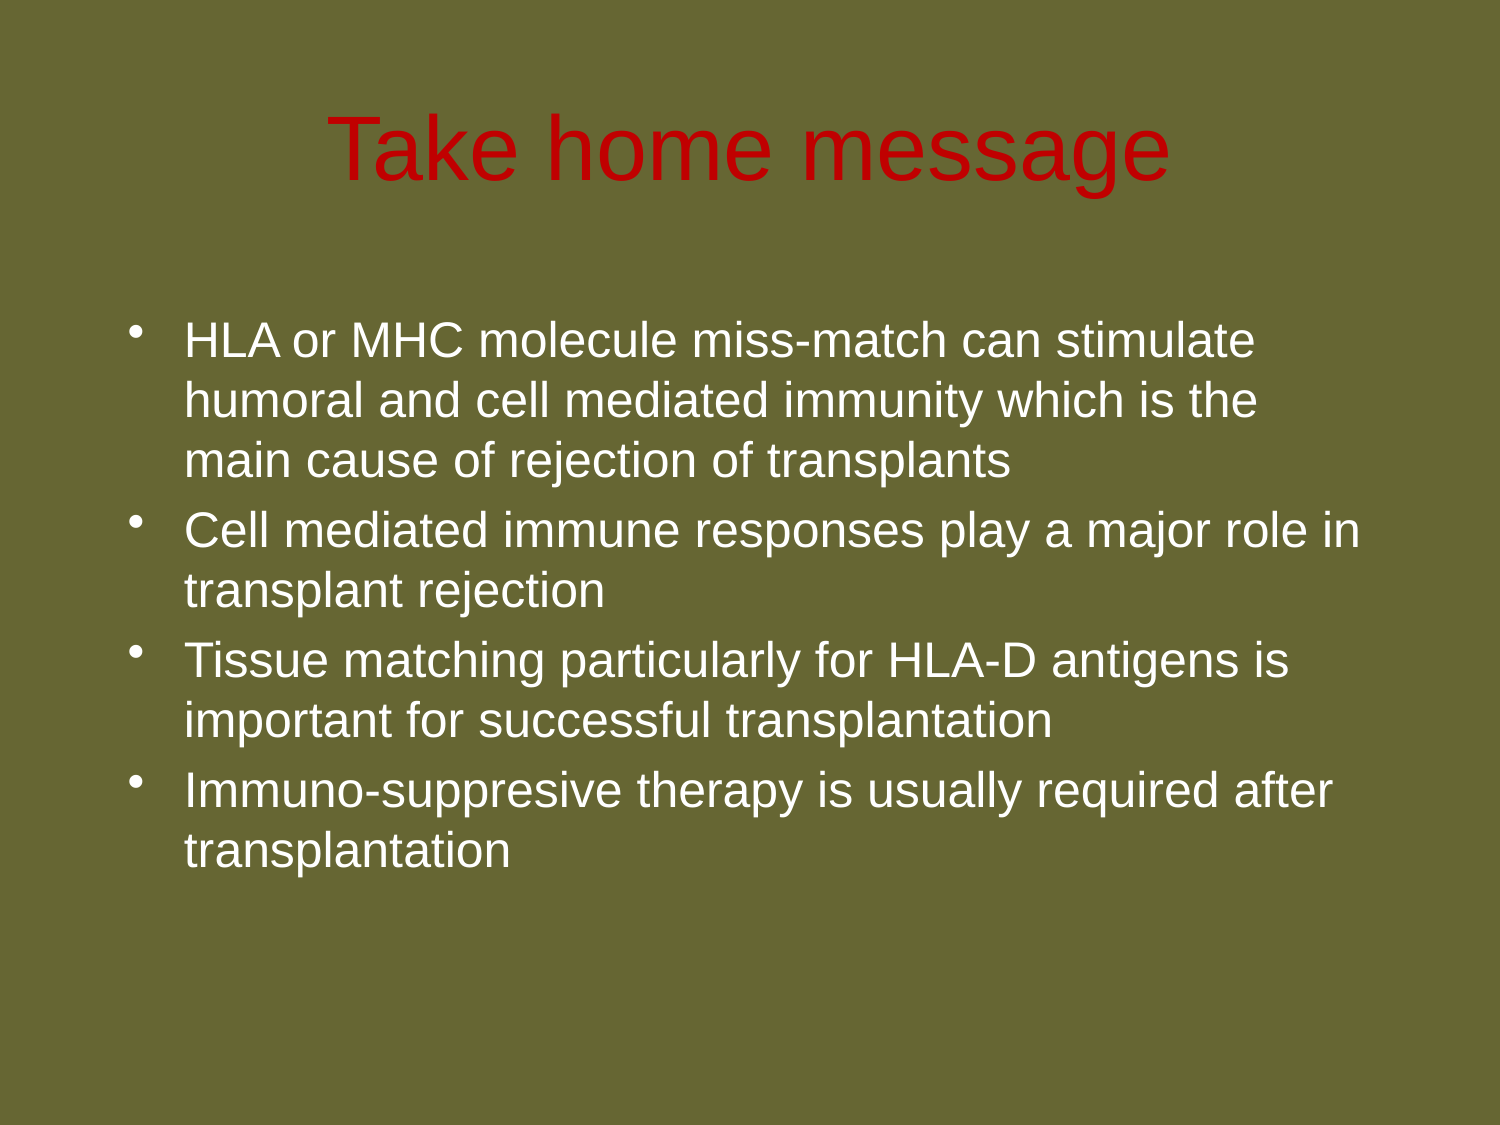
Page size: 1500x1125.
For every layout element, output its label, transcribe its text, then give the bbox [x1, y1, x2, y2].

title Take home message [112, 49, 1388, 238]
list HLA or MHC molecule miss-match can stimulate humoral and cell mediated immunity which is the main cause of rejection of transplants Cell mediated immune responses play a major role in transplant rejection Tissue matching particularly for HLA-D antigens is important for successful transplantation Immuno-suppresive therapy is usually required after transplantation [112, 299, 1388, 976]
